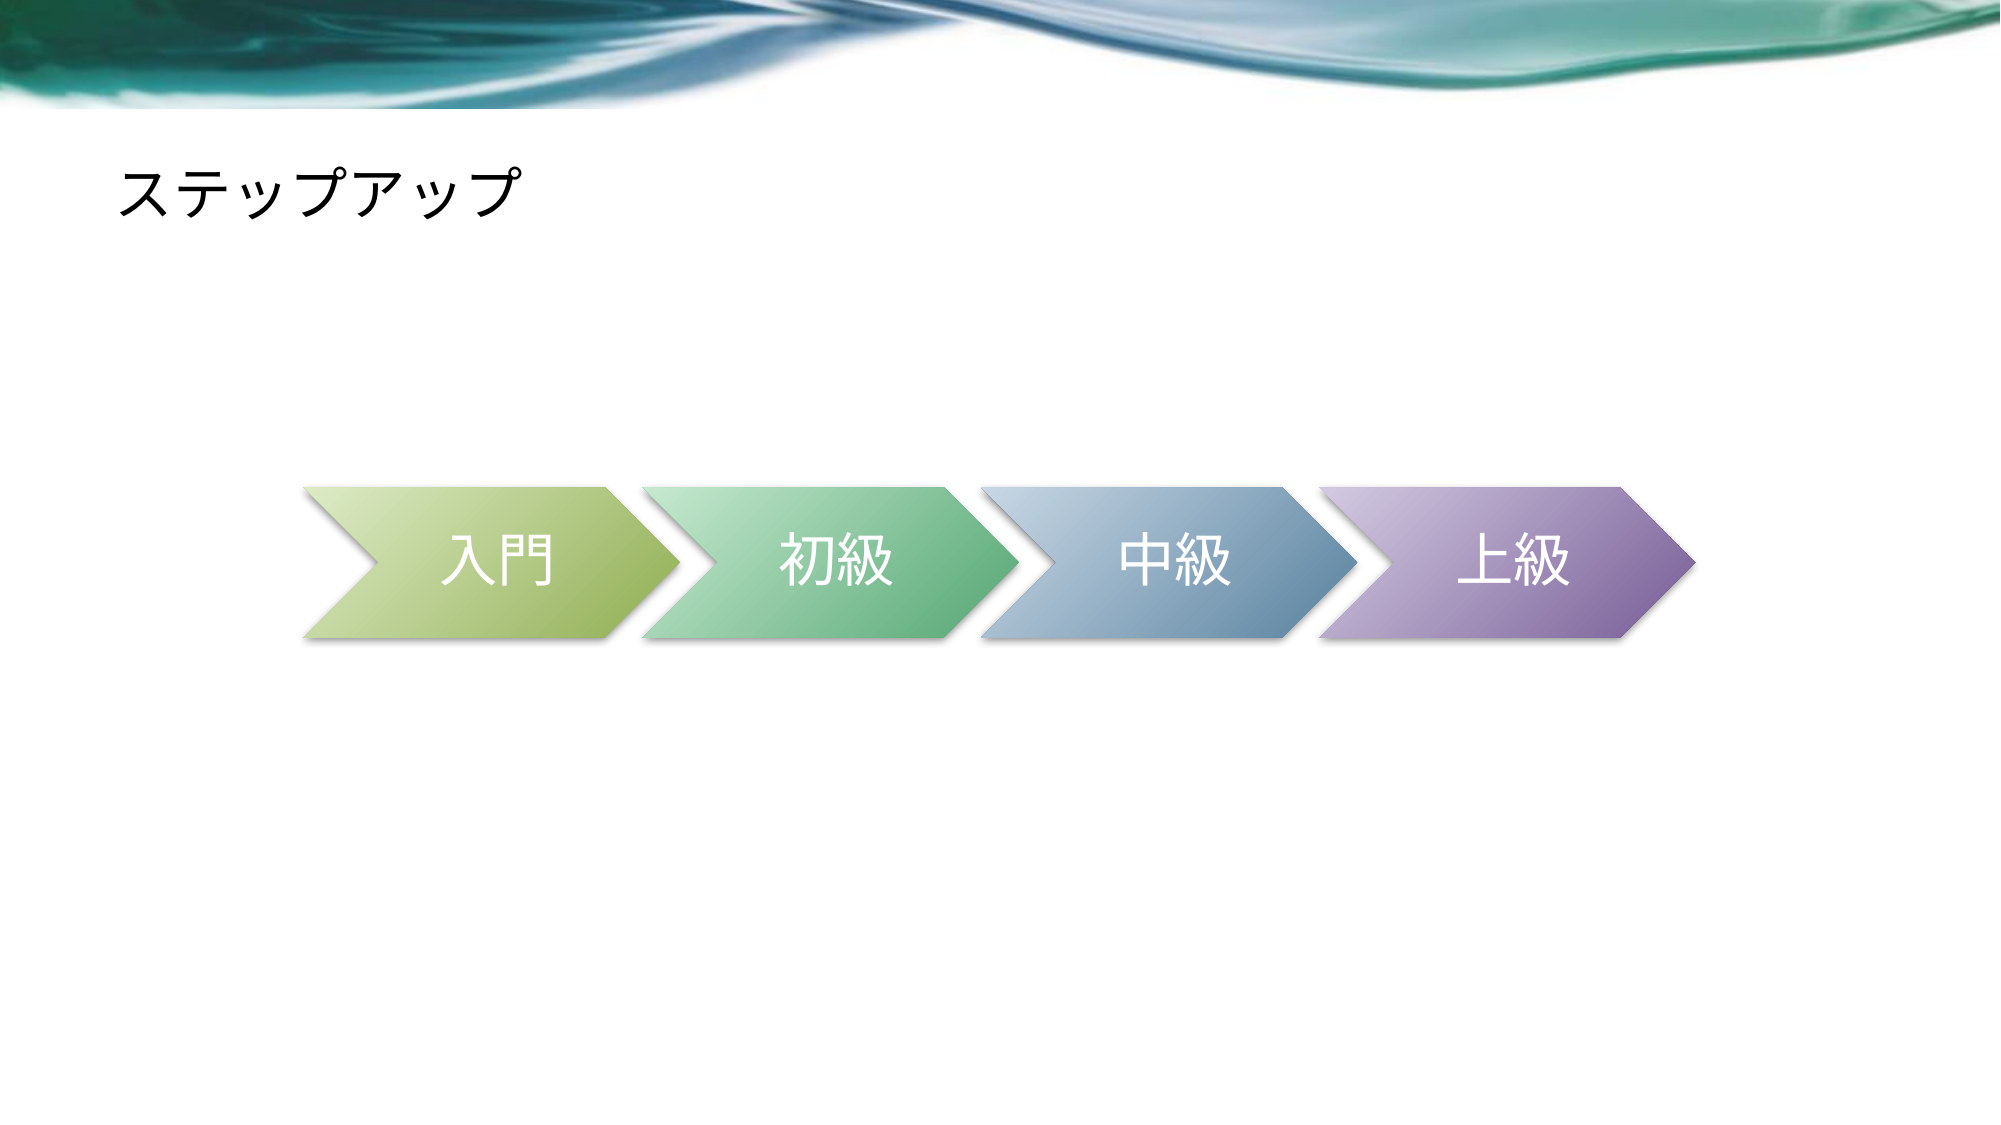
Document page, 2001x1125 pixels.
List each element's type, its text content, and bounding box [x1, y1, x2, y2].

title ステップアップ [99, 149, 1900, 300]
picture [0, 0, 2000, 109]
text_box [303, 187, 1697, 938]
